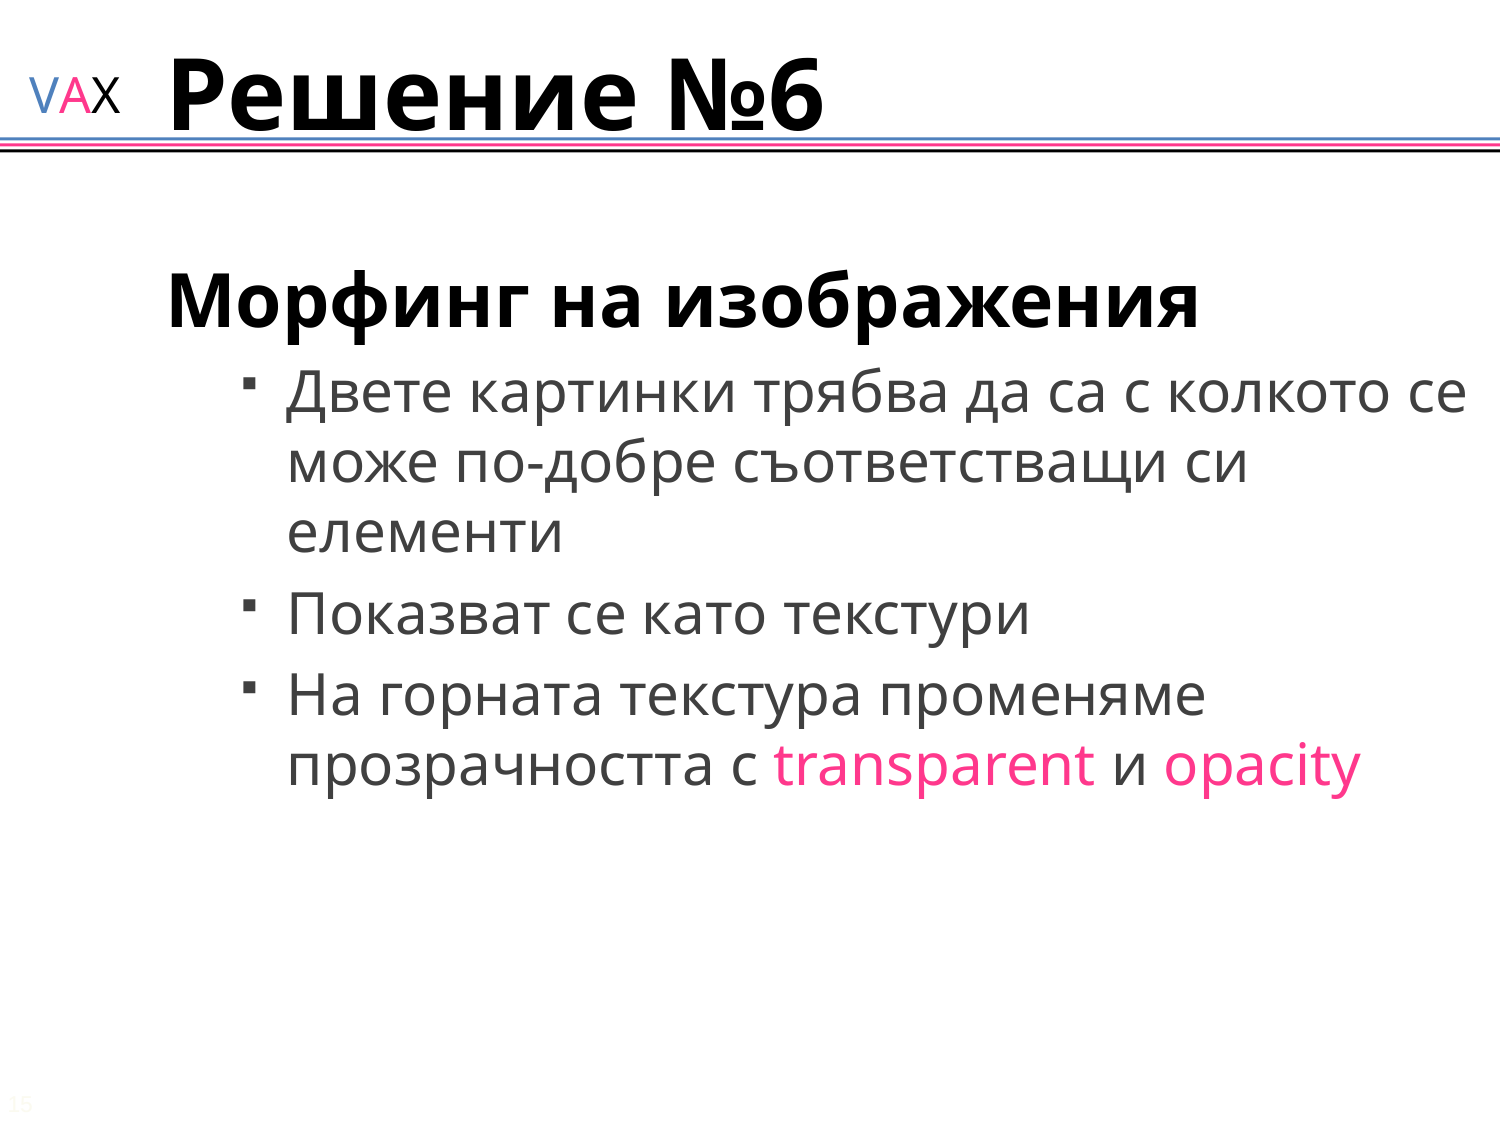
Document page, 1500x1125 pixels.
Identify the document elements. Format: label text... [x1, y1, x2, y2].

list Морфинг на изображения Двете картинки трябва да са с колкото се може по-добре съответстващи си елементи Показват се като текстури На горната текстура променяме прозрачността с transparent и opacity [150, 200, 1488, 1113]
title Решение №6 [0, 37, 1500, 144]
